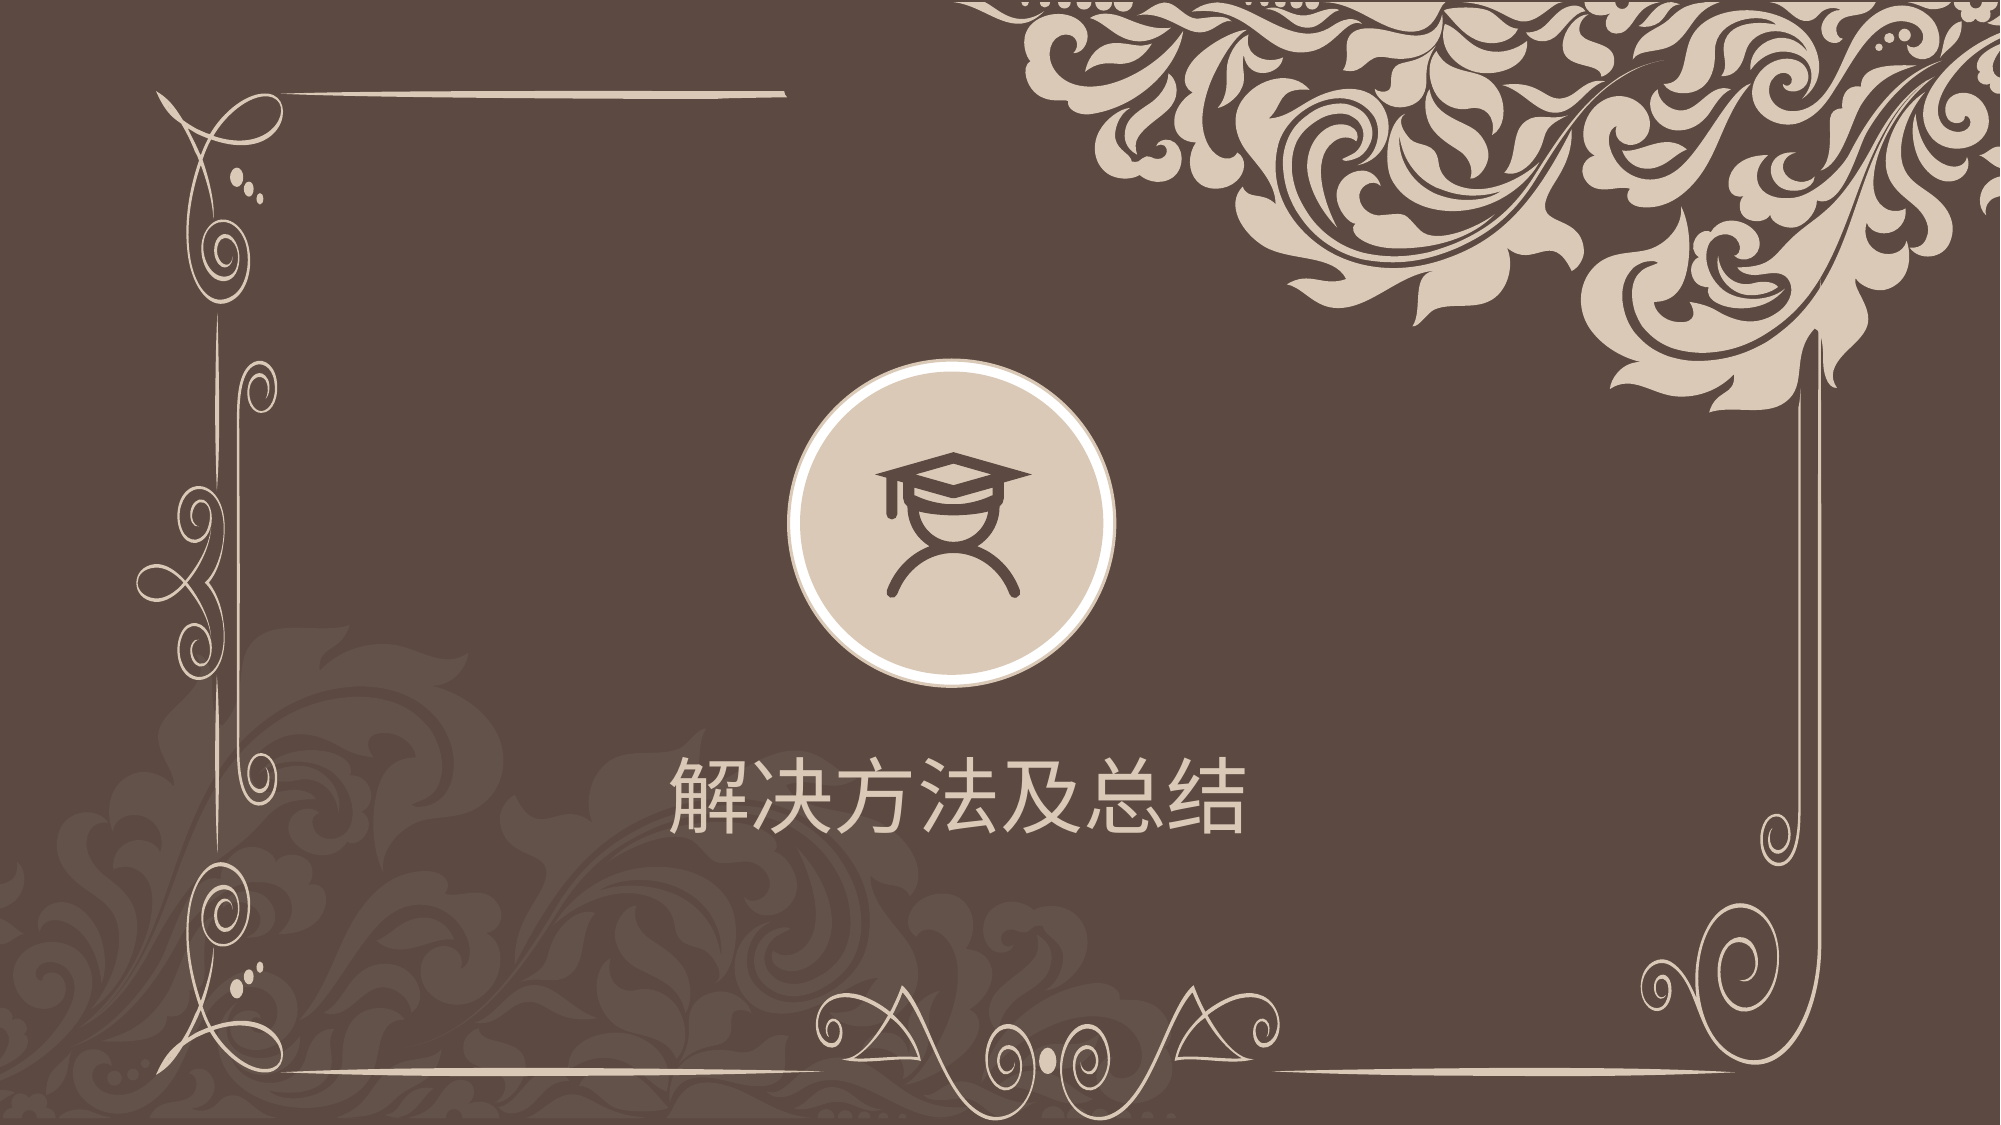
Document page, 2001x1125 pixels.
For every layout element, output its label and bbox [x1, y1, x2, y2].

text_box [788, 360, 1115, 687]
text_box [0, 0, 2000, 1125]
